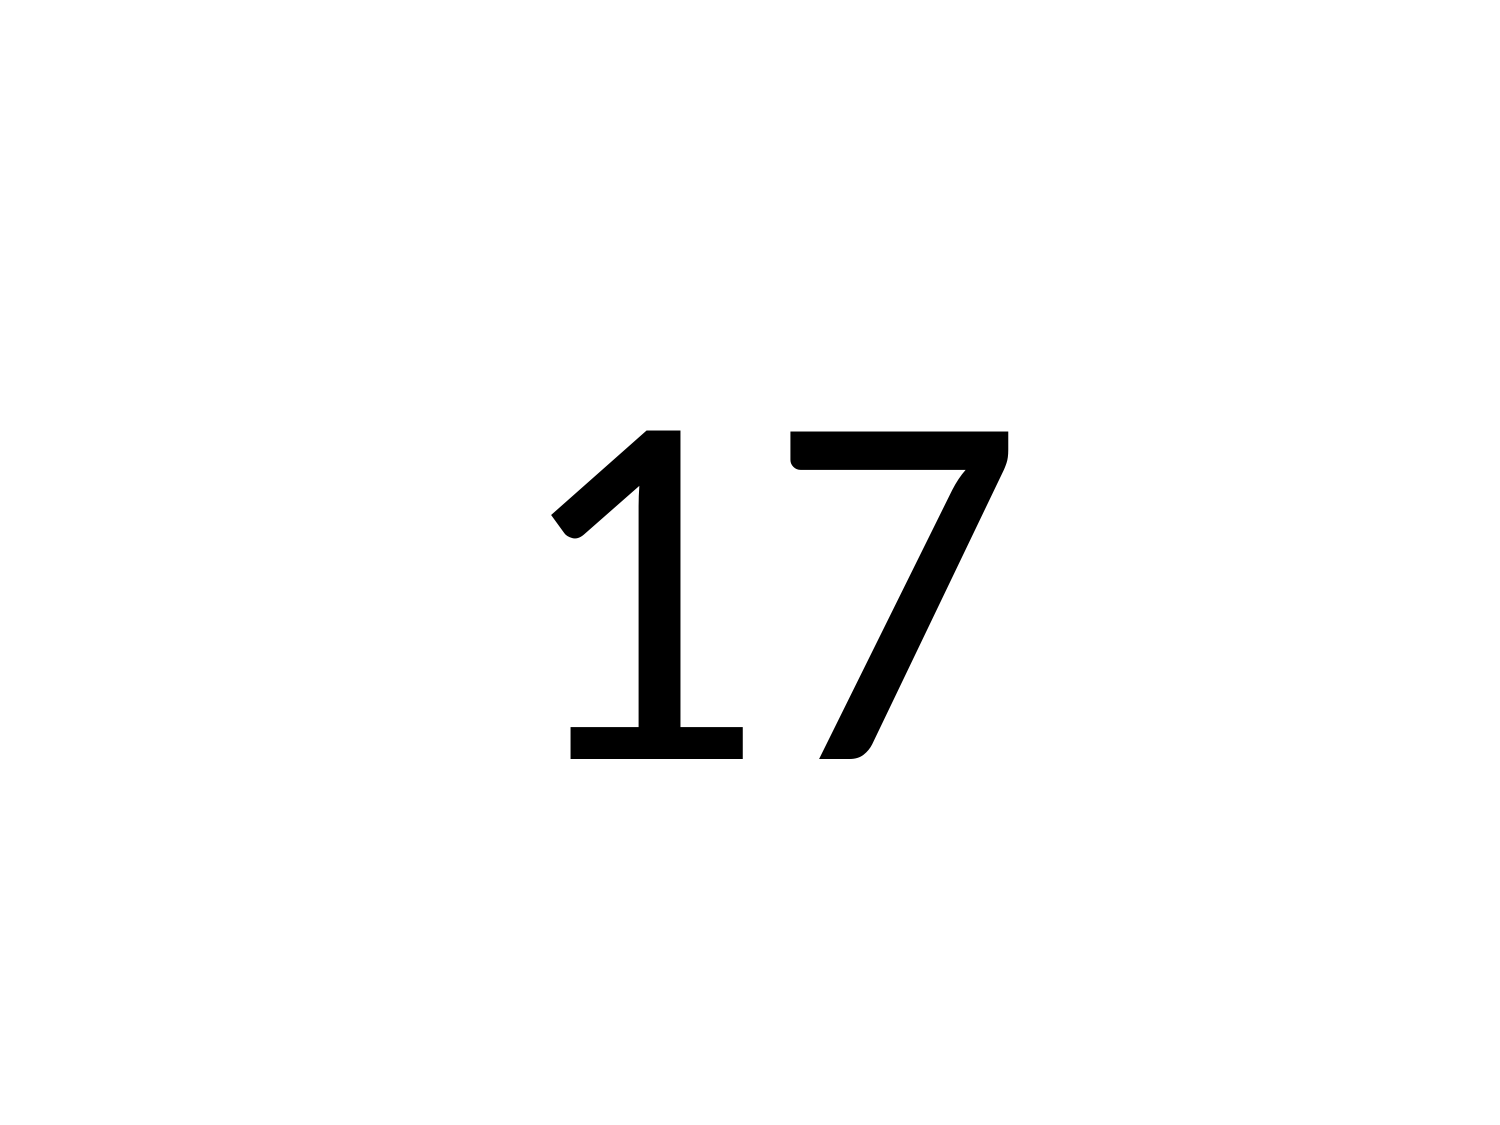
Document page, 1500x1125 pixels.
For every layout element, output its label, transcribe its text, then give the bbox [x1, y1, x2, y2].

text_box 17 [411, 241, 1123, 1109]
